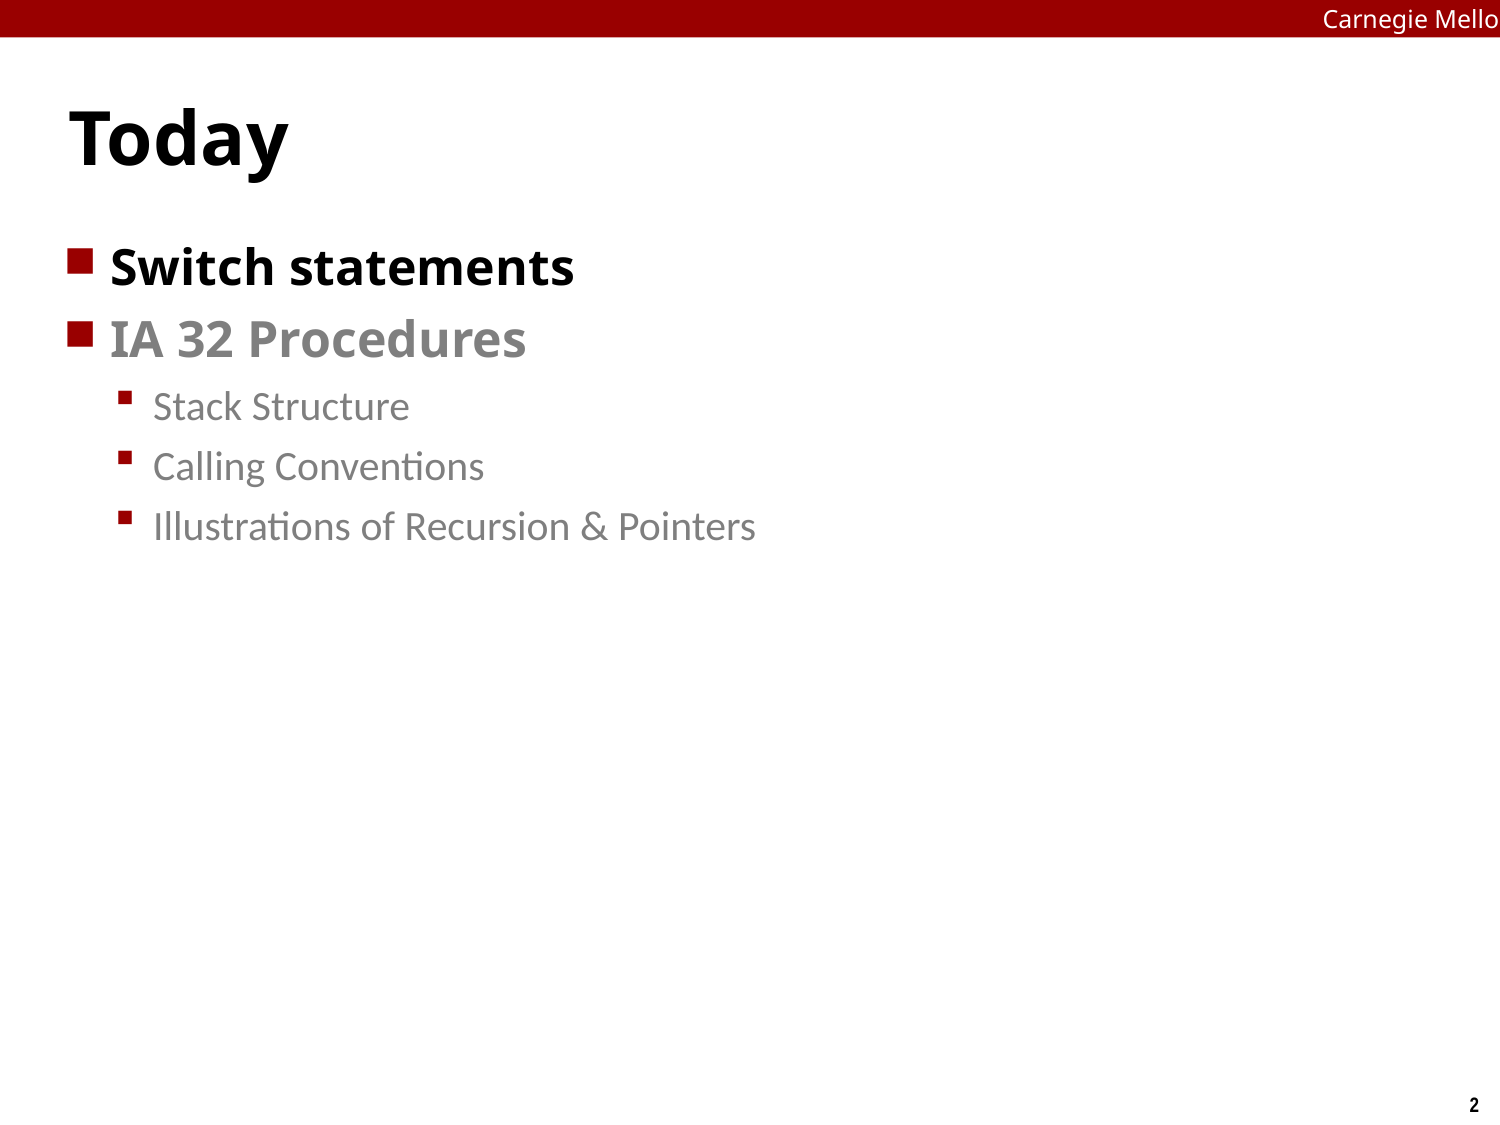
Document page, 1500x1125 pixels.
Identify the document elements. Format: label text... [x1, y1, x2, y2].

text_box [0, 0, 1500, 38]
text_box Carnegie Mellon [1322, 3, 1500, 33]
title Today [62, 41, 1438, 228]
list Switch statements IA 32 Procedures Stack Structure Calling Conventions Illustrations of Recursion & Pointers [62, 228, 1438, 1122]
